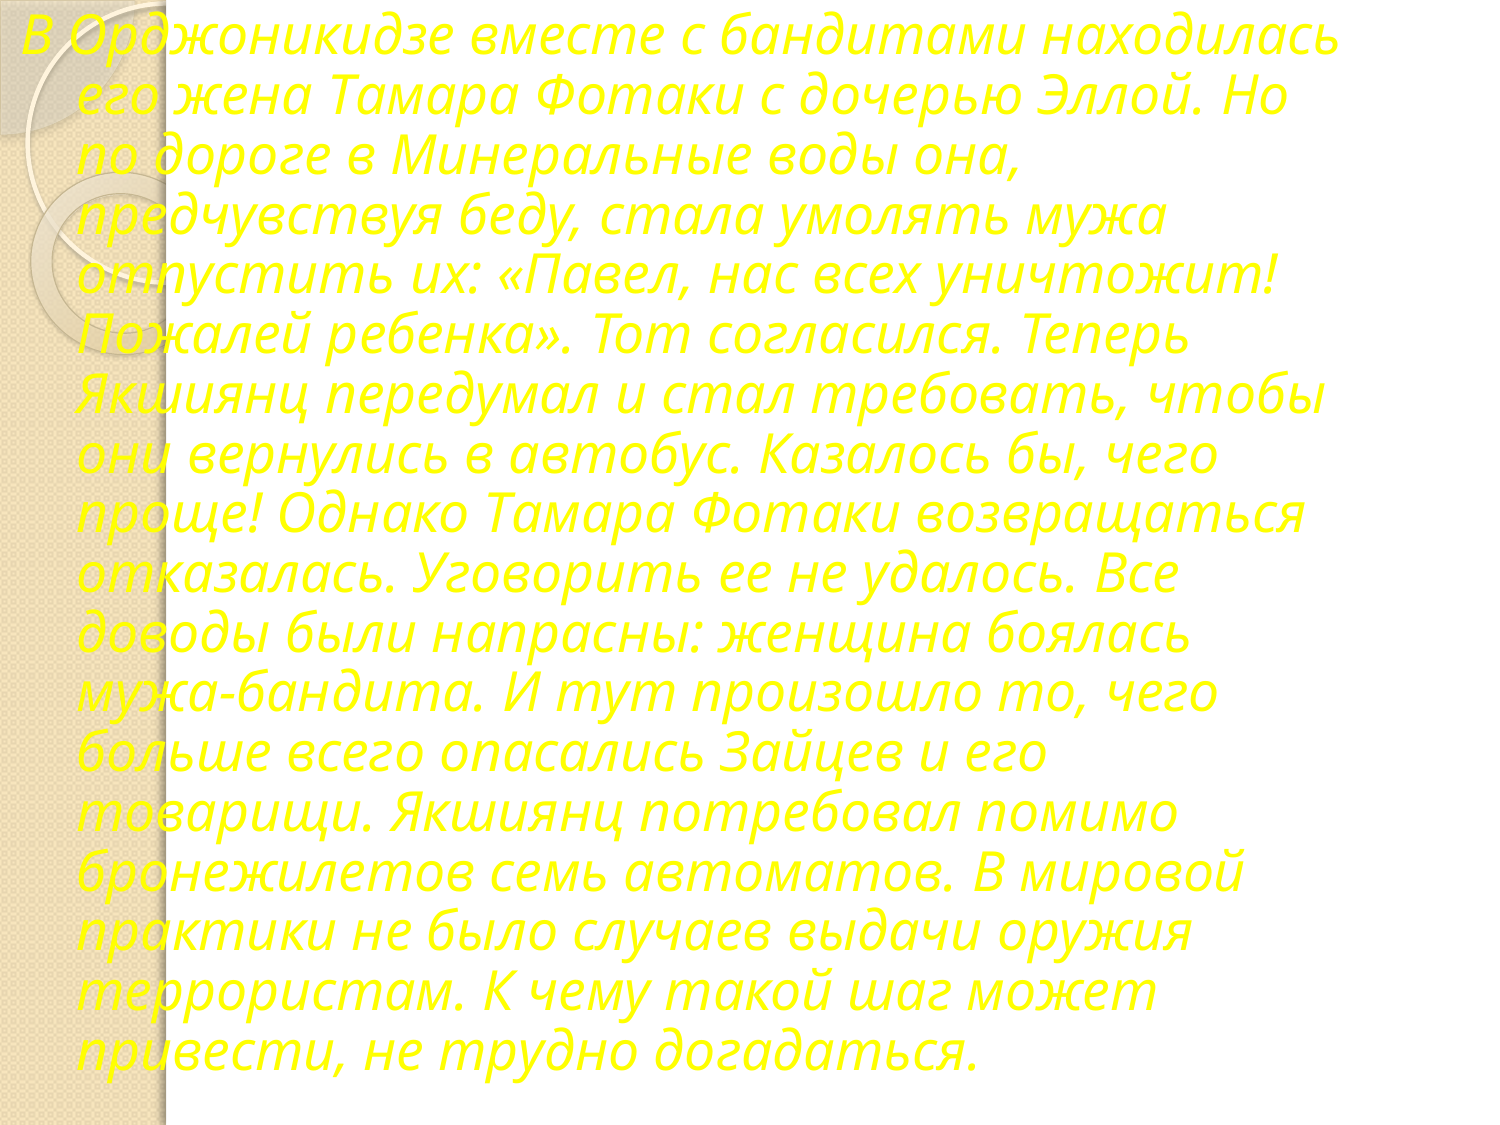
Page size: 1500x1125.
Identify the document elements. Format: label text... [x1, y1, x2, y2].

list В Орджоникидзе вместе с бандитами находилась его жена Тамара Фотаки с дочерью Эллой. Но по дороге в Минеральные воды она, предчувствуя беду, стала умолять мужа отпустить их: «Павел, нас всех уничтожит! Пожалей ребенка». Тот согласился. Теперь Якшиянц передумал и стал требовать, чтобы они вернулись в автобус. Казалось бы, чего проще! Однако Тамара Фотаки возвращаться отказалась. Уговорить ее не удалось. Все доводы были напрасны: женщина боялась мужа-бандита. И тут произошло то, чего больше всего опасались Зайцев и его товарищи. Якшиянц потребовал помимо бронежилетов семь автоматов. В мировой практики не было случаев выдачи оружия террористам. К чему такой шаг может привести, не трудно догадаться. [0, 0, 1360, 1125]
